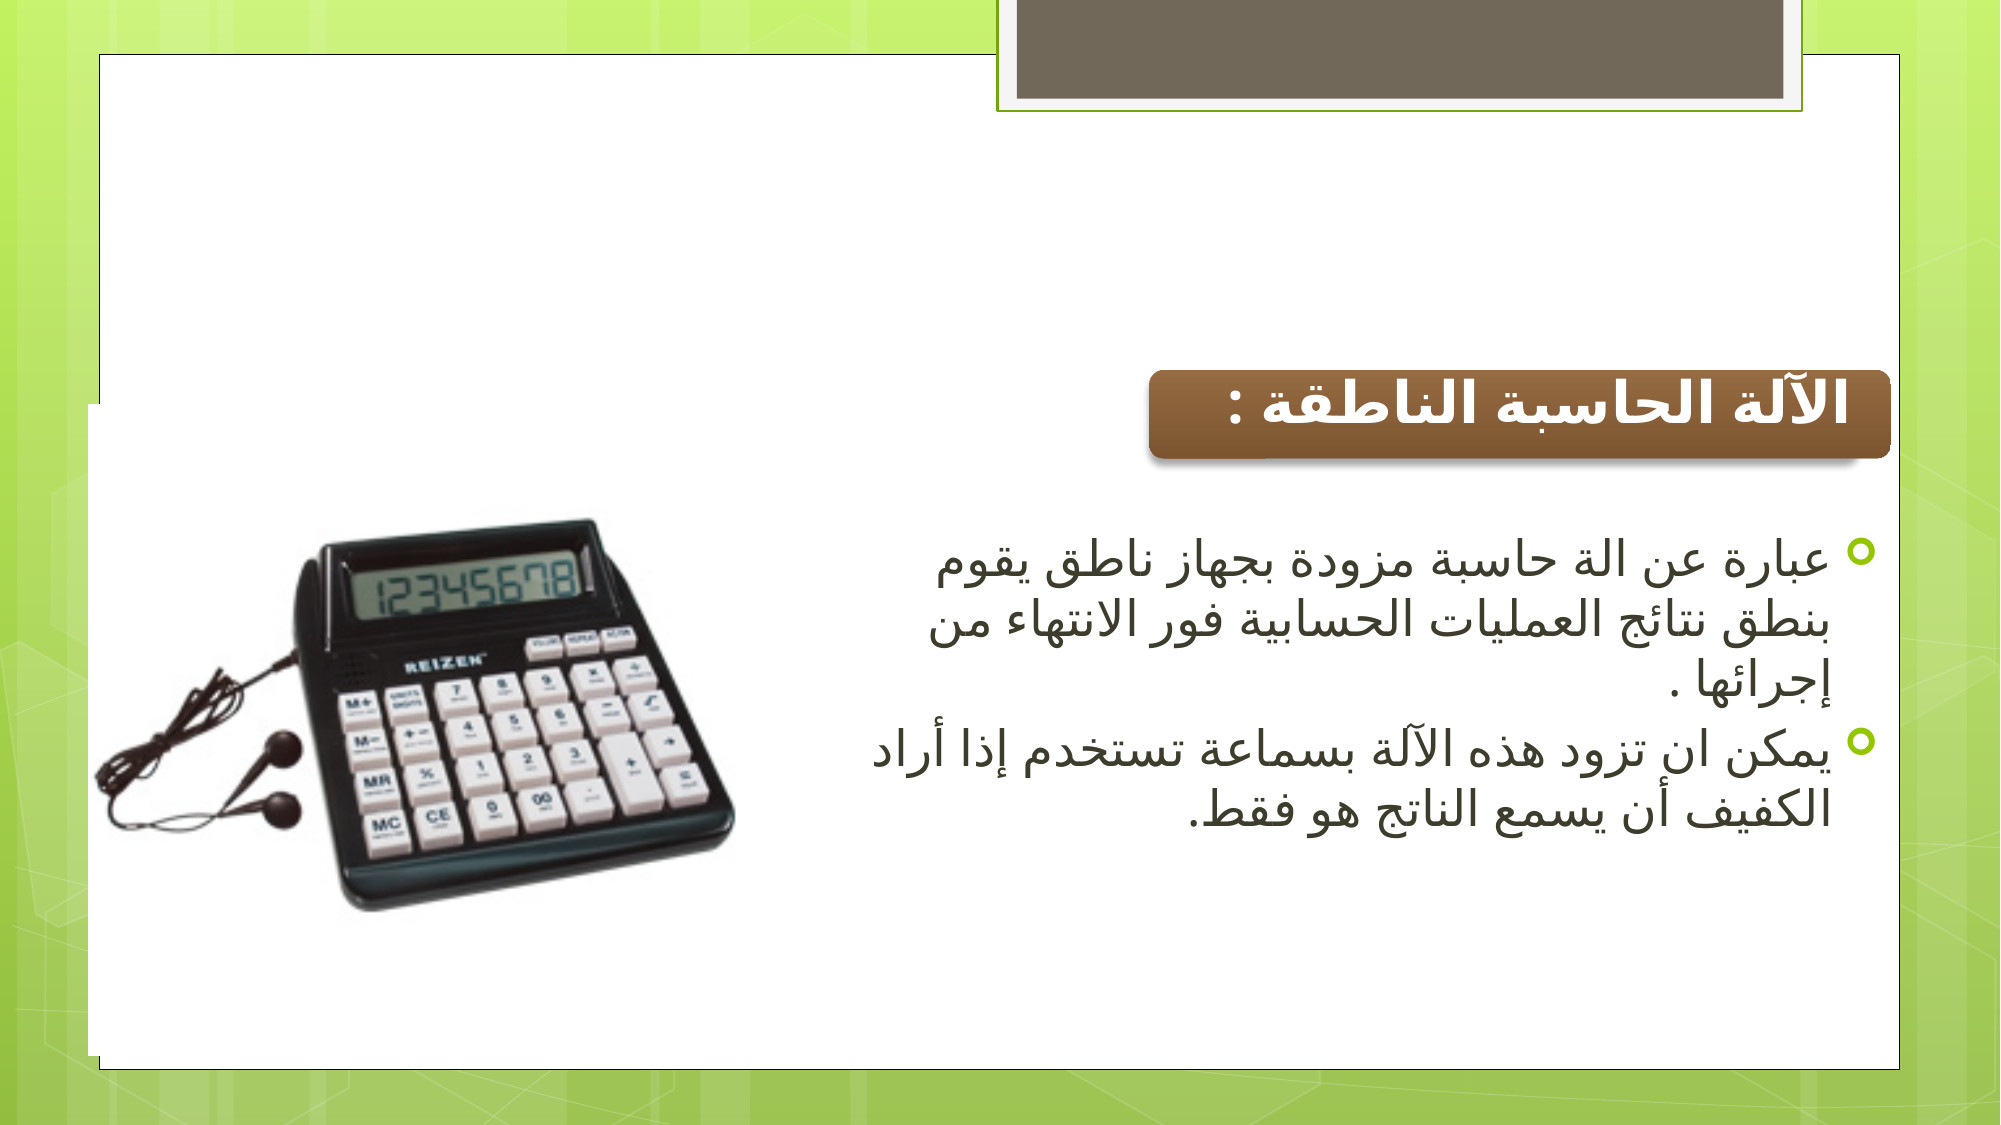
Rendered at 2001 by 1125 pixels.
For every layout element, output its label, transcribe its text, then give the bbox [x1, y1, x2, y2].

list الآلة الحاسبة الناطقة : عبارة عن الة حاسبة مزودة بجهاز ناطق يقوم بنطق نتائج العمليات الحسابية فور الانتهاء من إجرائها . يمكن ان تزود هذه الآلة بسماعة تستخدم إذا أراد الكفيف أن يسمع الناتج هو فقط. [819, 357, 1905, 962]
picture [88, 403, 741, 1057]
